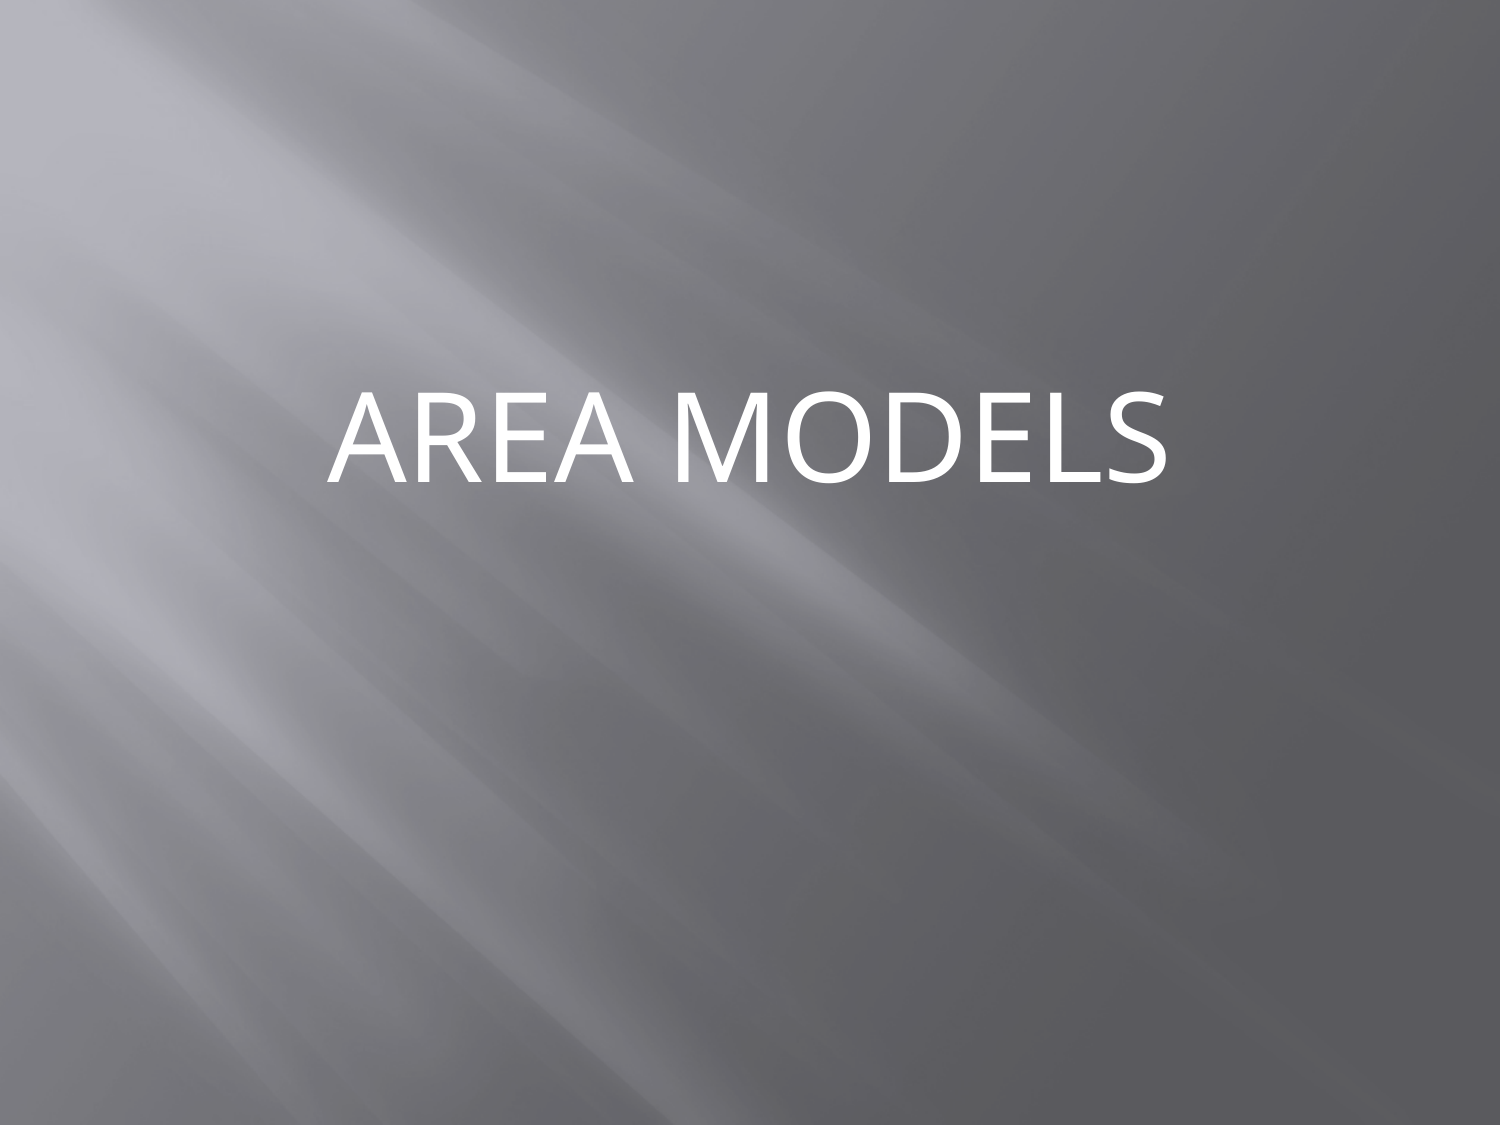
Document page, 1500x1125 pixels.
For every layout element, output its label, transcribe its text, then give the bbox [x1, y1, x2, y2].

text_box AREA MODELS [287, 349, 1213, 515]
